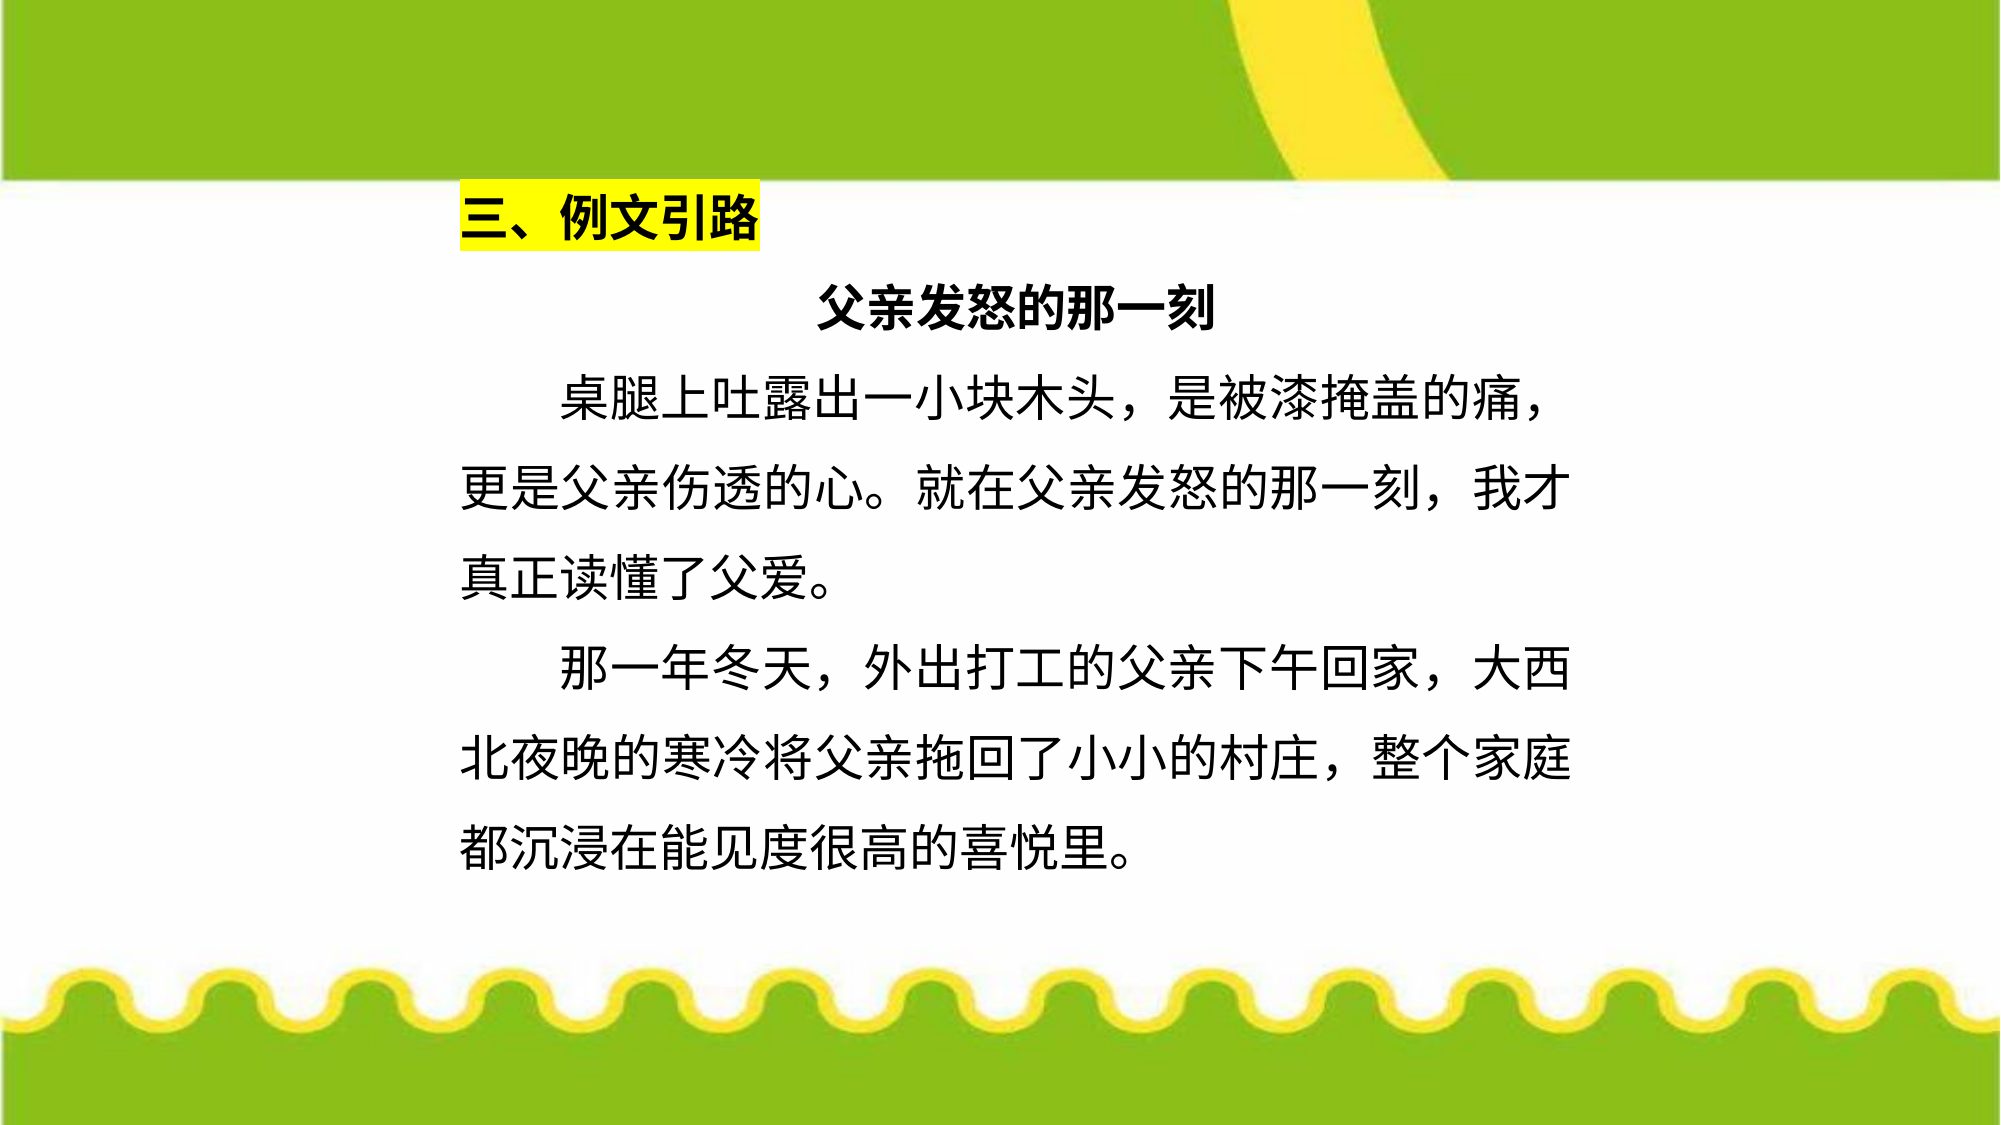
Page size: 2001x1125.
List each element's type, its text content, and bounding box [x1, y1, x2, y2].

text_box 三、例文引路 父亲发怒的那一刻 桌腿上吐露出一小块木头，是被漆掩盖的痛，更是父亲伤透的心。就在父亲发怒的那一刻，我才真正读懂了父爱。 那一年冬天，外出打工的父亲下午回家，大西北夜晚的寒冷将父亲拖回了小小的村庄，整个家庭都沉浸在能见度很高的喜悦里。 [444, 148, 1588, 884]
picture [0, 0, 2001, 1125]
